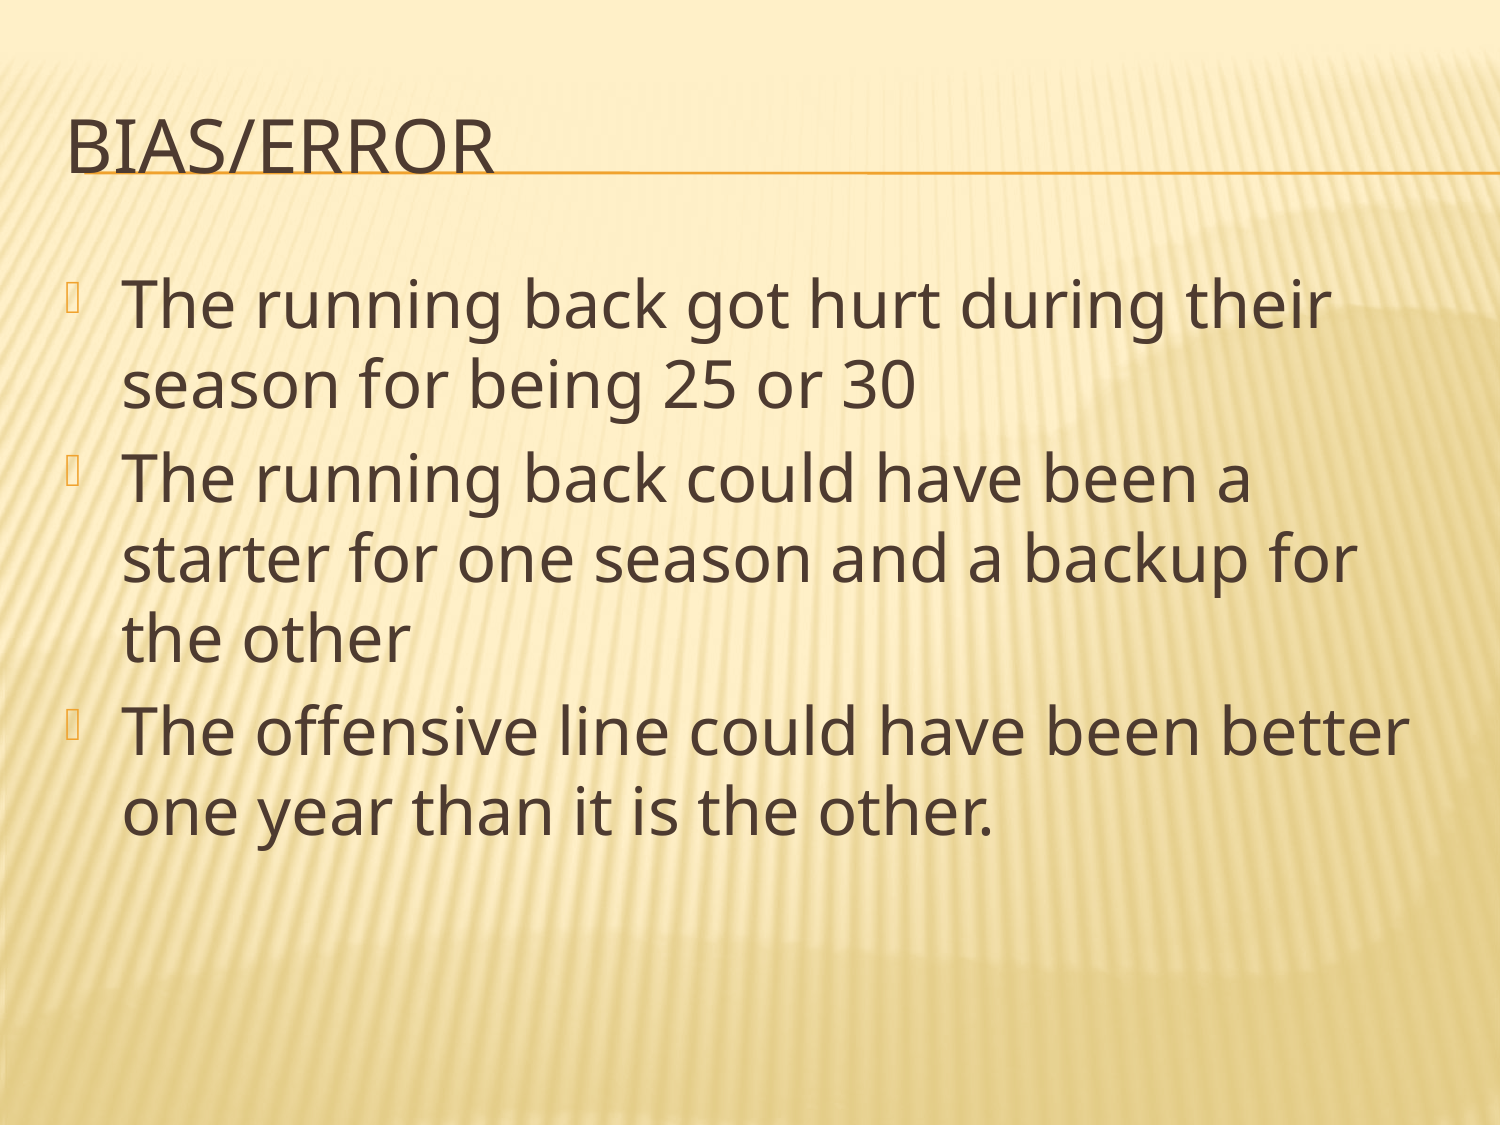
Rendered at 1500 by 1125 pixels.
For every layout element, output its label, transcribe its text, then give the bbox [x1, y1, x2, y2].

title Bias/Error [50, 75, 1475, 213]
list The running back got hurt during their season for being 25 or 30 The running back could have been a starter for one season and a backup for the other The offensive line could have been better one year than it is the other. [50, 254, 1475, 998]
